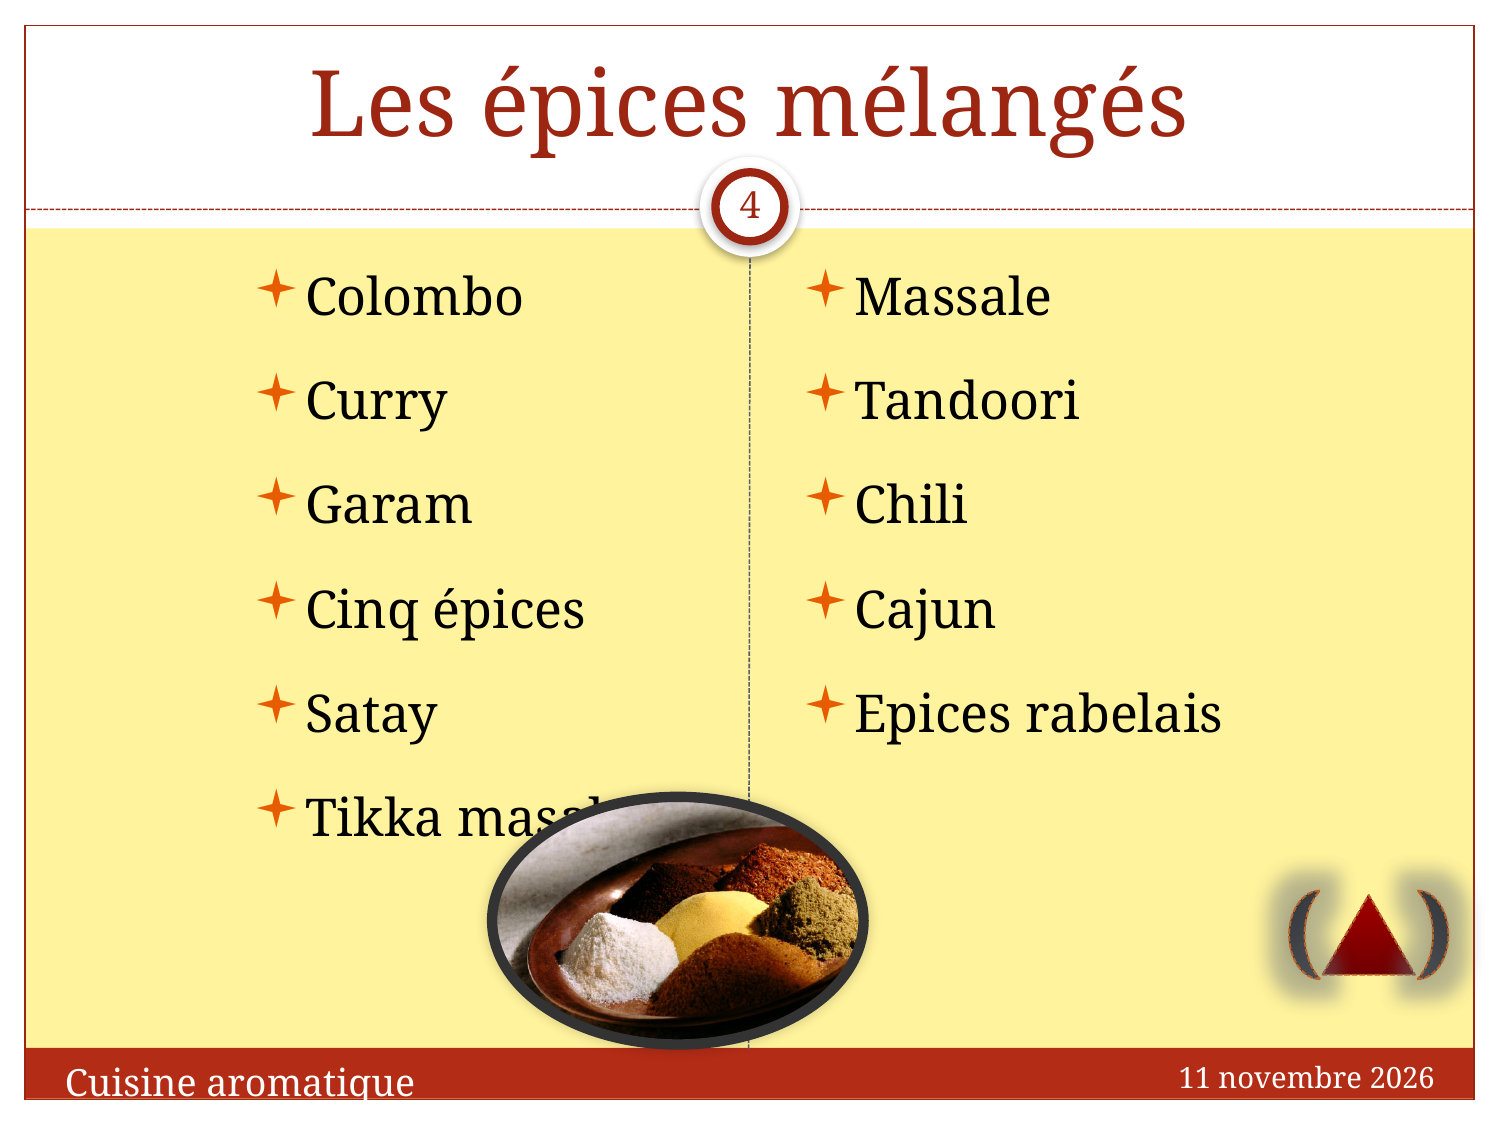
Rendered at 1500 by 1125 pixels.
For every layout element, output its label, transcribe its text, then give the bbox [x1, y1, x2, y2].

slide_number 4 [712, 170, 788, 243]
list Massale Tandoori Chili Cajun Epices rabelais [787, 224, 1450, 993]
picture [491, 796, 864, 1045]
title Les épices mélangés [49, 37, 1450, 162]
list Colombo Curry Garam Cinq épices Satay Tikka masala [49, 224, 712, 993]
slide_number mars 09 [950, 1051, 1450, 1112]
footer Cuisine aromatique [50, 1051, 638, 1112]
